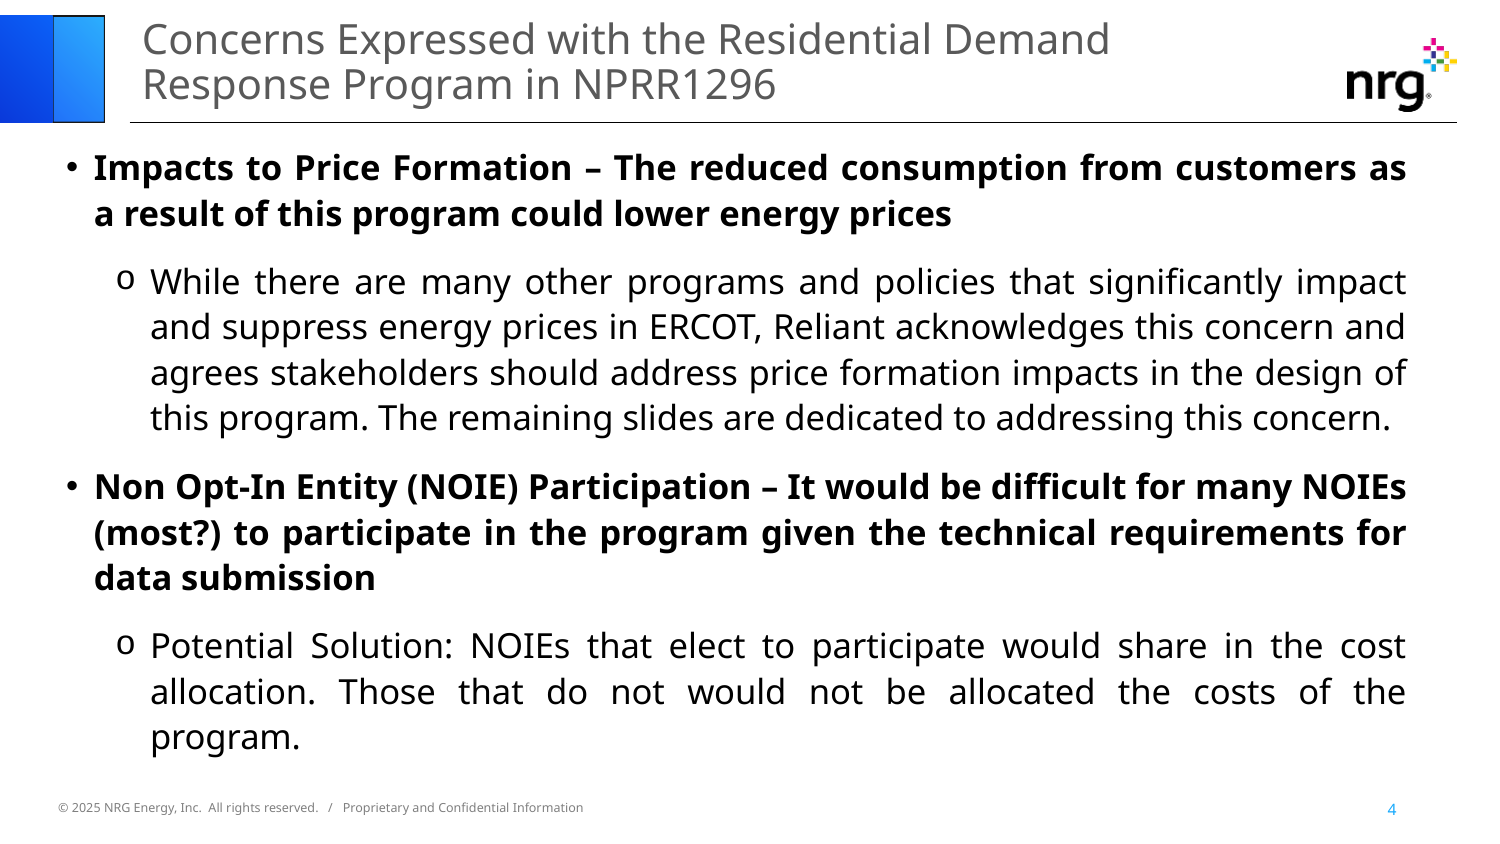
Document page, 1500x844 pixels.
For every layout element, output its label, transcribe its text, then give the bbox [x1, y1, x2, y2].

title Concerns Expressed with the Residential Demand Response Program in NPRR1296 [127, 17, 1327, 109]
list Impacts to Price Formation – The reduced consumption from customers as a result of this program could lower energy prices While there are many other programs and policies that significantly impact and suppress energy prices in ERCOT, Reliant acknowledges this concern and agrees stakeholders should address price formation impacts in the design of this program. The remaining slides are dedicated to addressing this concern. Non Opt-In Entity (NOIE) Participation – It would be difficult for many NOIEs (most?) to participate in the program given the technical requirements for data submission Potential Solution: NOIEs that elect to participate would share in the cost allocation. Those that do not would not be allocated the costs of the program. [51, 134, 1422, 802]
picture [1347, 38, 1457, 112]
